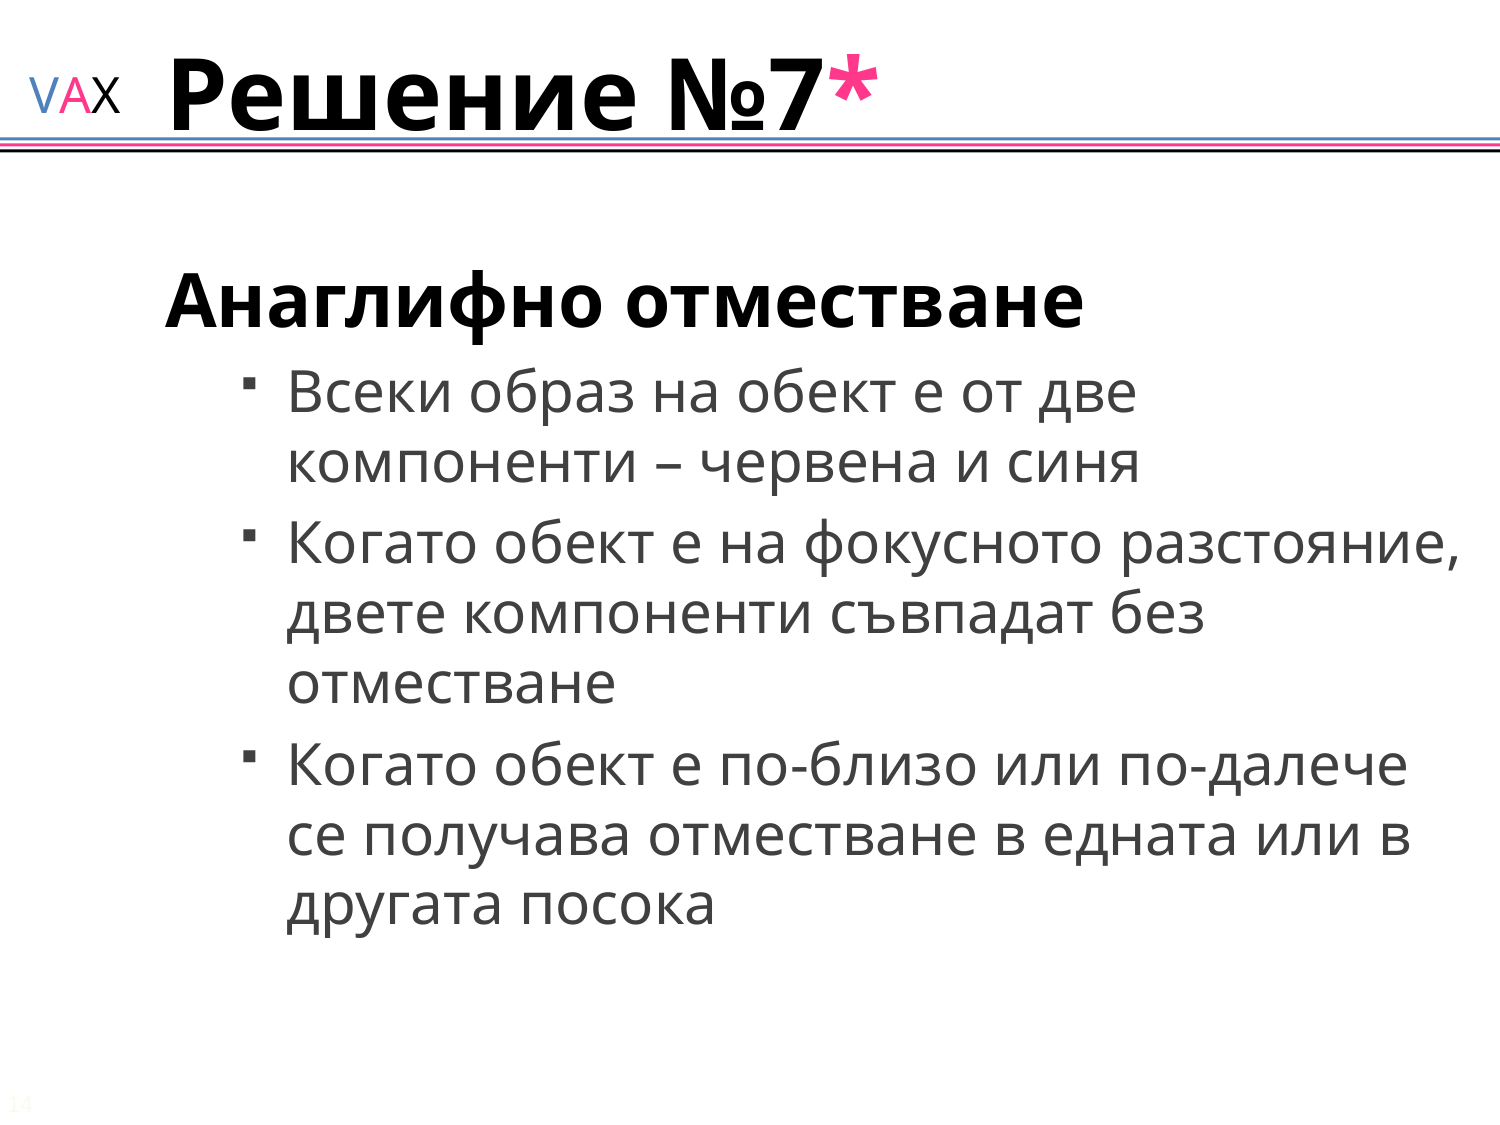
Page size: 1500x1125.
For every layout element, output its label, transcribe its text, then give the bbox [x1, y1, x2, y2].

list Анаглифно отместване Всеки образ на обект е от две компоненти – червена и синя Когато обект е на фокусното разстояние, двете компоненти съвпадат без отместване Когато обект е по-близо или по-далече се получава отместване в едната или в другата посока [150, 200, 1488, 1113]
title Решение №7* [0, 37, 1500, 144]
